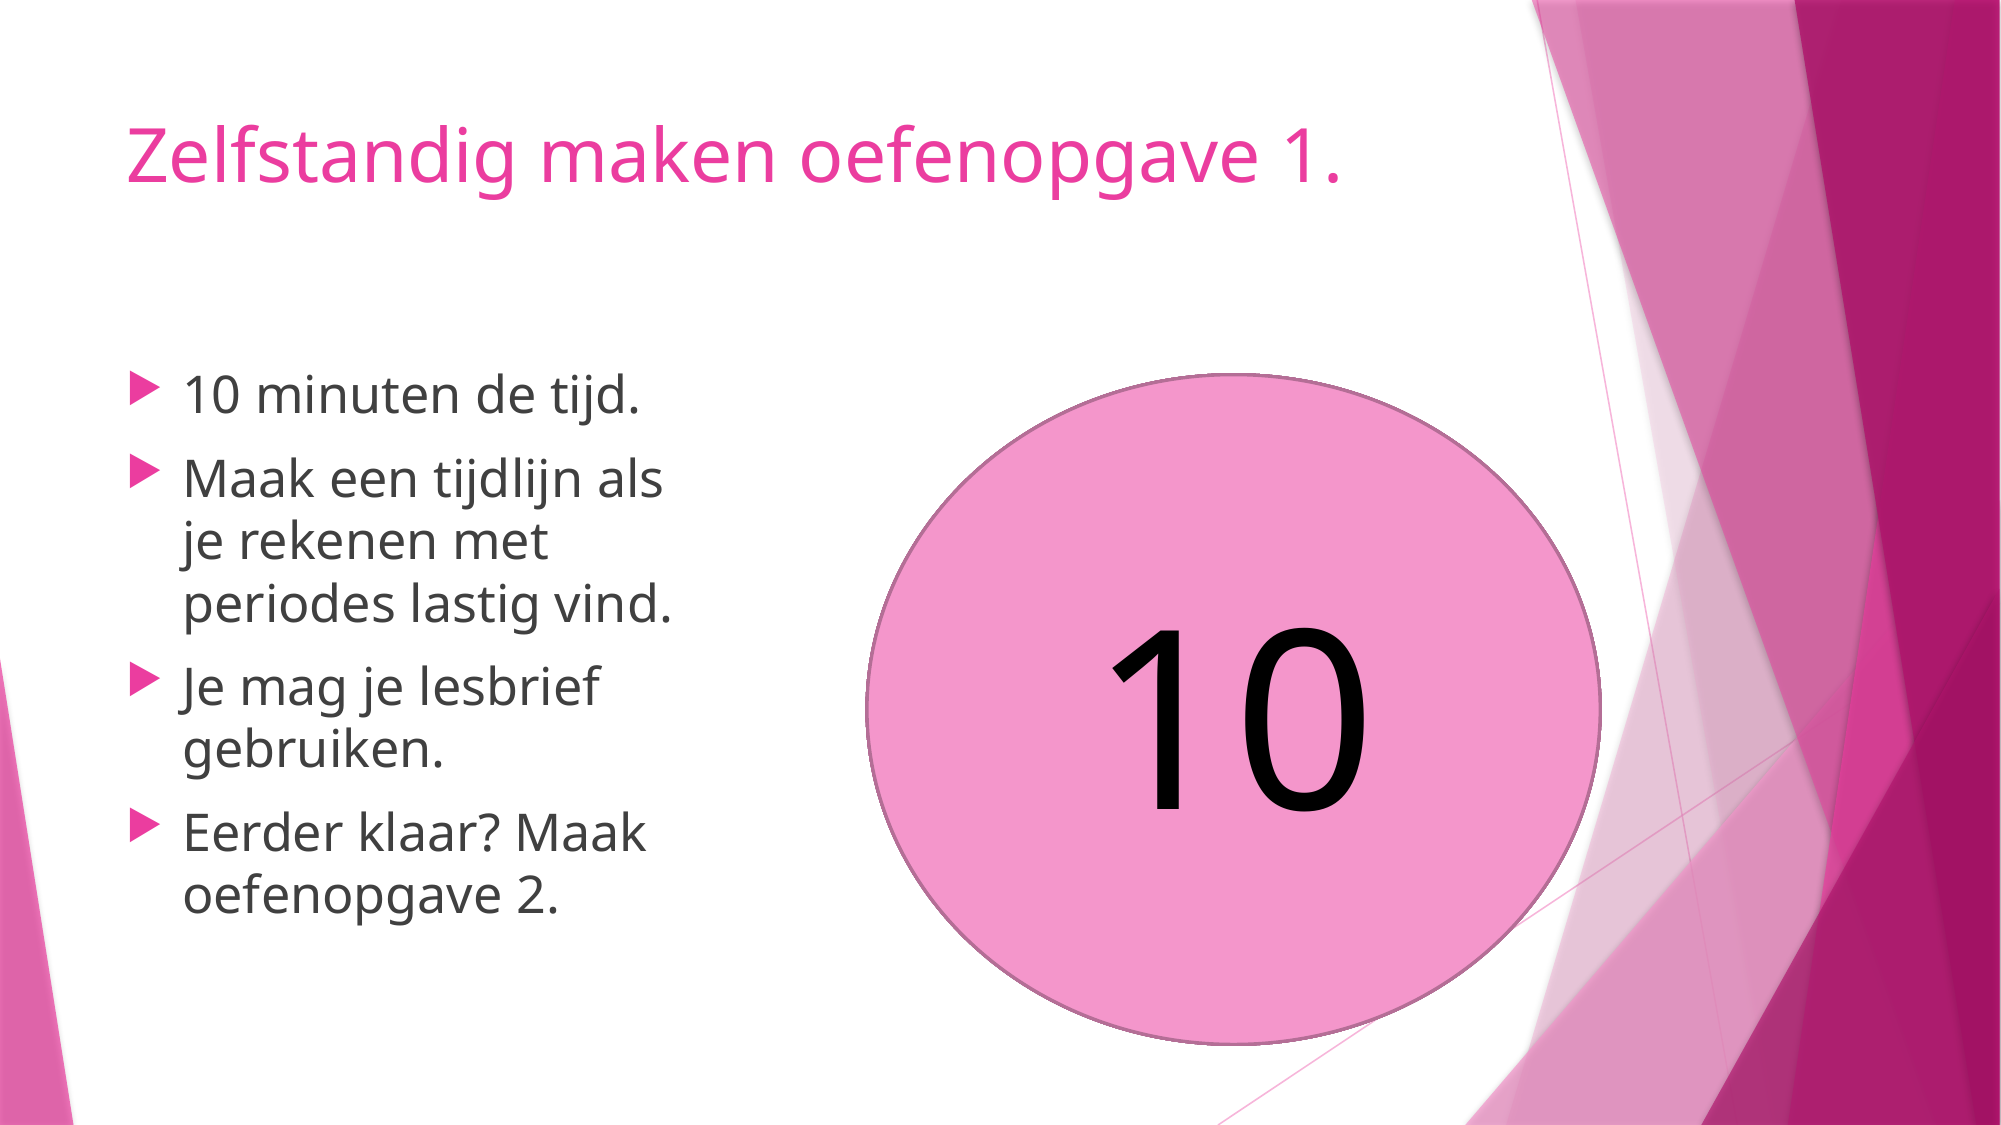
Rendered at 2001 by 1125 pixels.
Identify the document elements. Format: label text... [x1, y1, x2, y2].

title Zelfstandig maken oefenopgave 1. [111, 99, 1522, 317]
text_box 10 [865, 373, 1602, 1046]
list 10 minuten de tijd. Maak een tijdlijn als je rekenen met periodes lastig vind. Je mag je lesbrief gebruiken. Eerder klaar? Maak oefenopgave 2. [111, 354, 689, 960]
